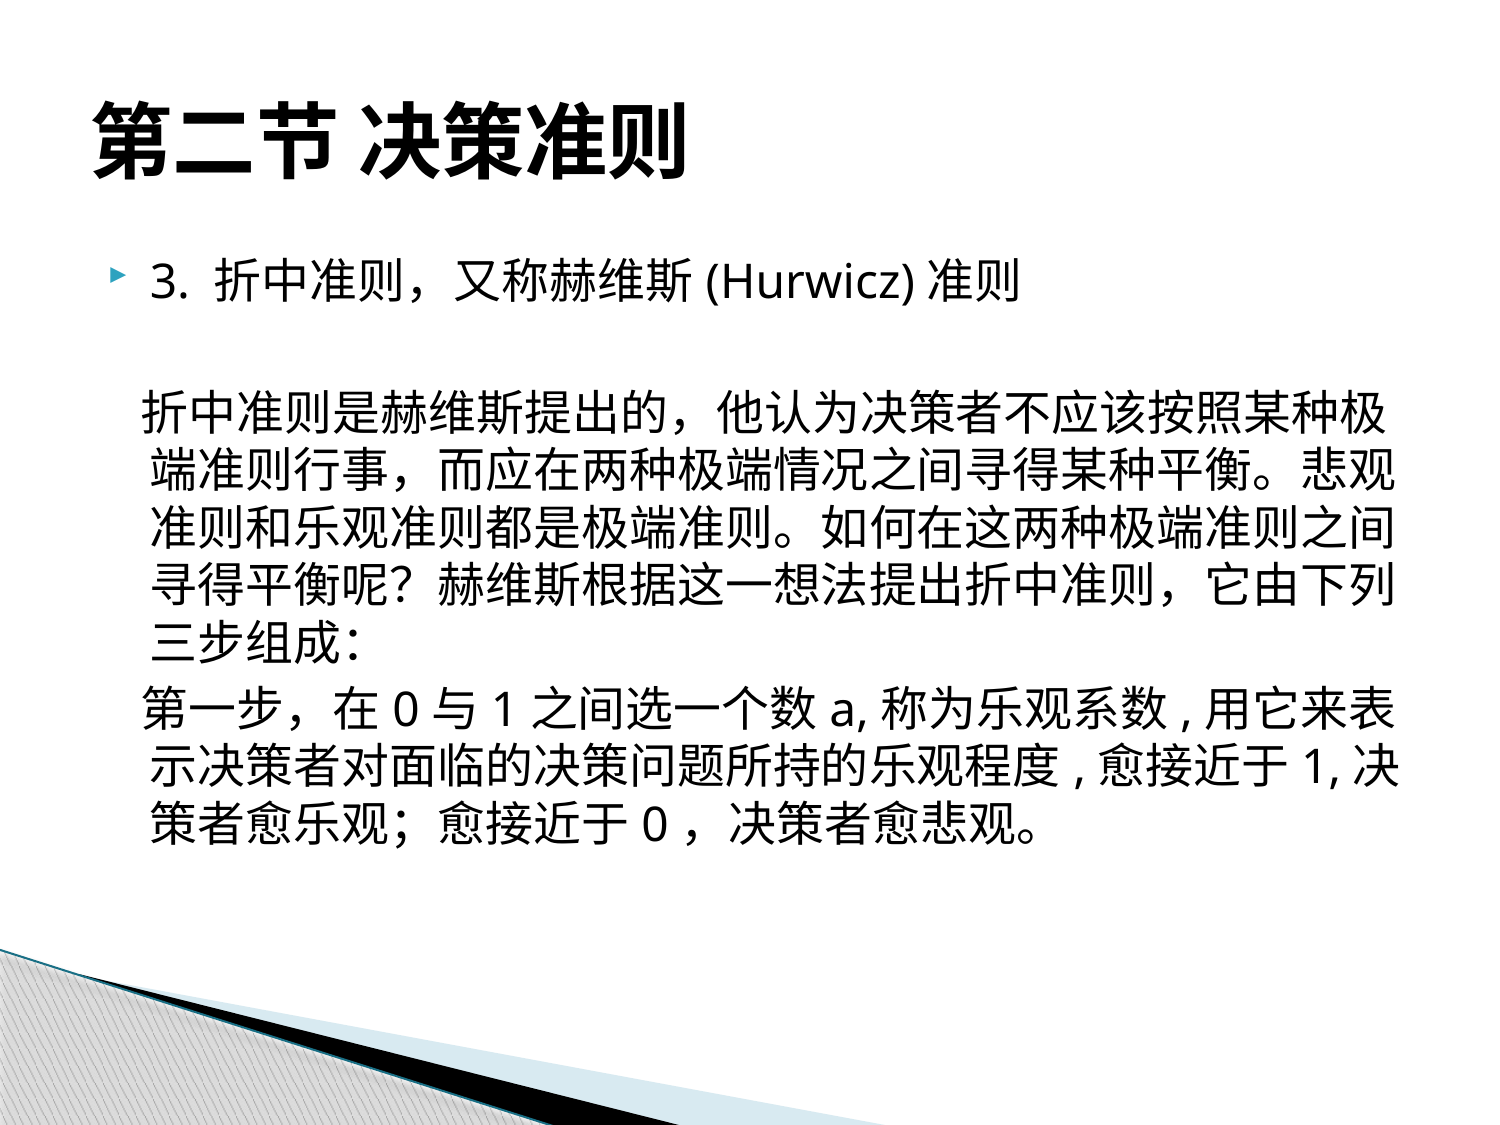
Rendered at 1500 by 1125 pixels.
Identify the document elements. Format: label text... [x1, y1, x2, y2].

title 第二节 决策准则 [75, 45, 1425, 233]
list 3. 折中准则，又称赫维斯(Hurwicz)准则 折中准则是赫维斯提出的，他认为决策者不应该按照某种极端准则行事，而应在两种极端情况之间寻得某种平衡。悲观准则和乐观准则都是极端准则。如何在这两种极端准则之间寻得平衡呢？赫维斯根据这一想法提出折中准则，它由下列三步组成： 第一步，在0与1之间选一个数a,称为乐观系数,用它来表示决策者对面临的决策问题所持的乐观程度,愈接近于1,决策者愈乐观；愈接近于0，决策者愈悲观。 [75, 243, 1425, 1125]
